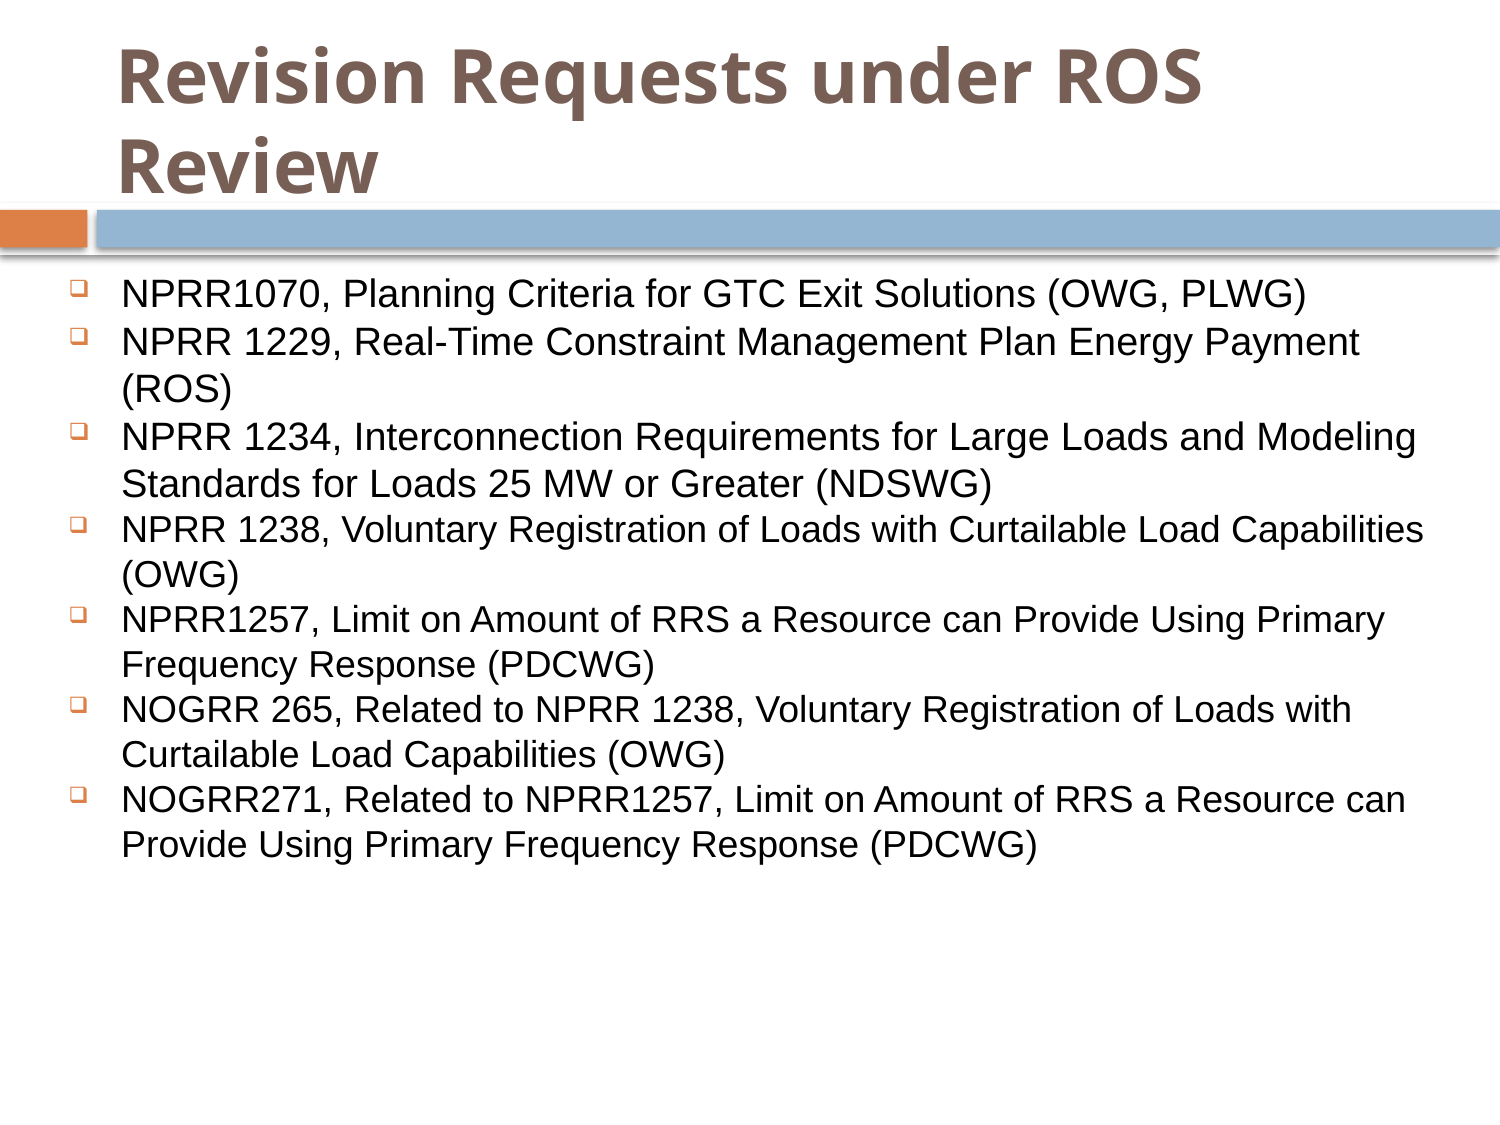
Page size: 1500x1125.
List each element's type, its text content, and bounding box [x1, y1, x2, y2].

list NPRR1070, Planning Criteria for GTC Exit Solutions (OWG, PLWG) NPRR 1229, Real-Time Constraint Management Plan Energy Payment (ROS) NPRR 1234, Interconnection Requirements for Large Loads and Modeling Standards for Loads 25 MW or Greater (NDSWG) NPRR 1238, Voluntary Registration of Loads with Curtailable Load Capabilities (OWG) NPRR1257, Limit on Amount of RRS a Resource can Provide Using Primary Frequency Response (PDCWG) NOGRR 265, Related to NPRR 1238, Voluntary Registration of Loads with Curtailable Load Capabilities (OWG) NOGRR271, Related to NPRR1257, Limit on Amount of RRS a Resource can Provide Using Primary Frequency Response (PDCWG) [53, 260, 1457, 999]
title Revision Requests under ROS Review [100, 37, 1439, 201]
